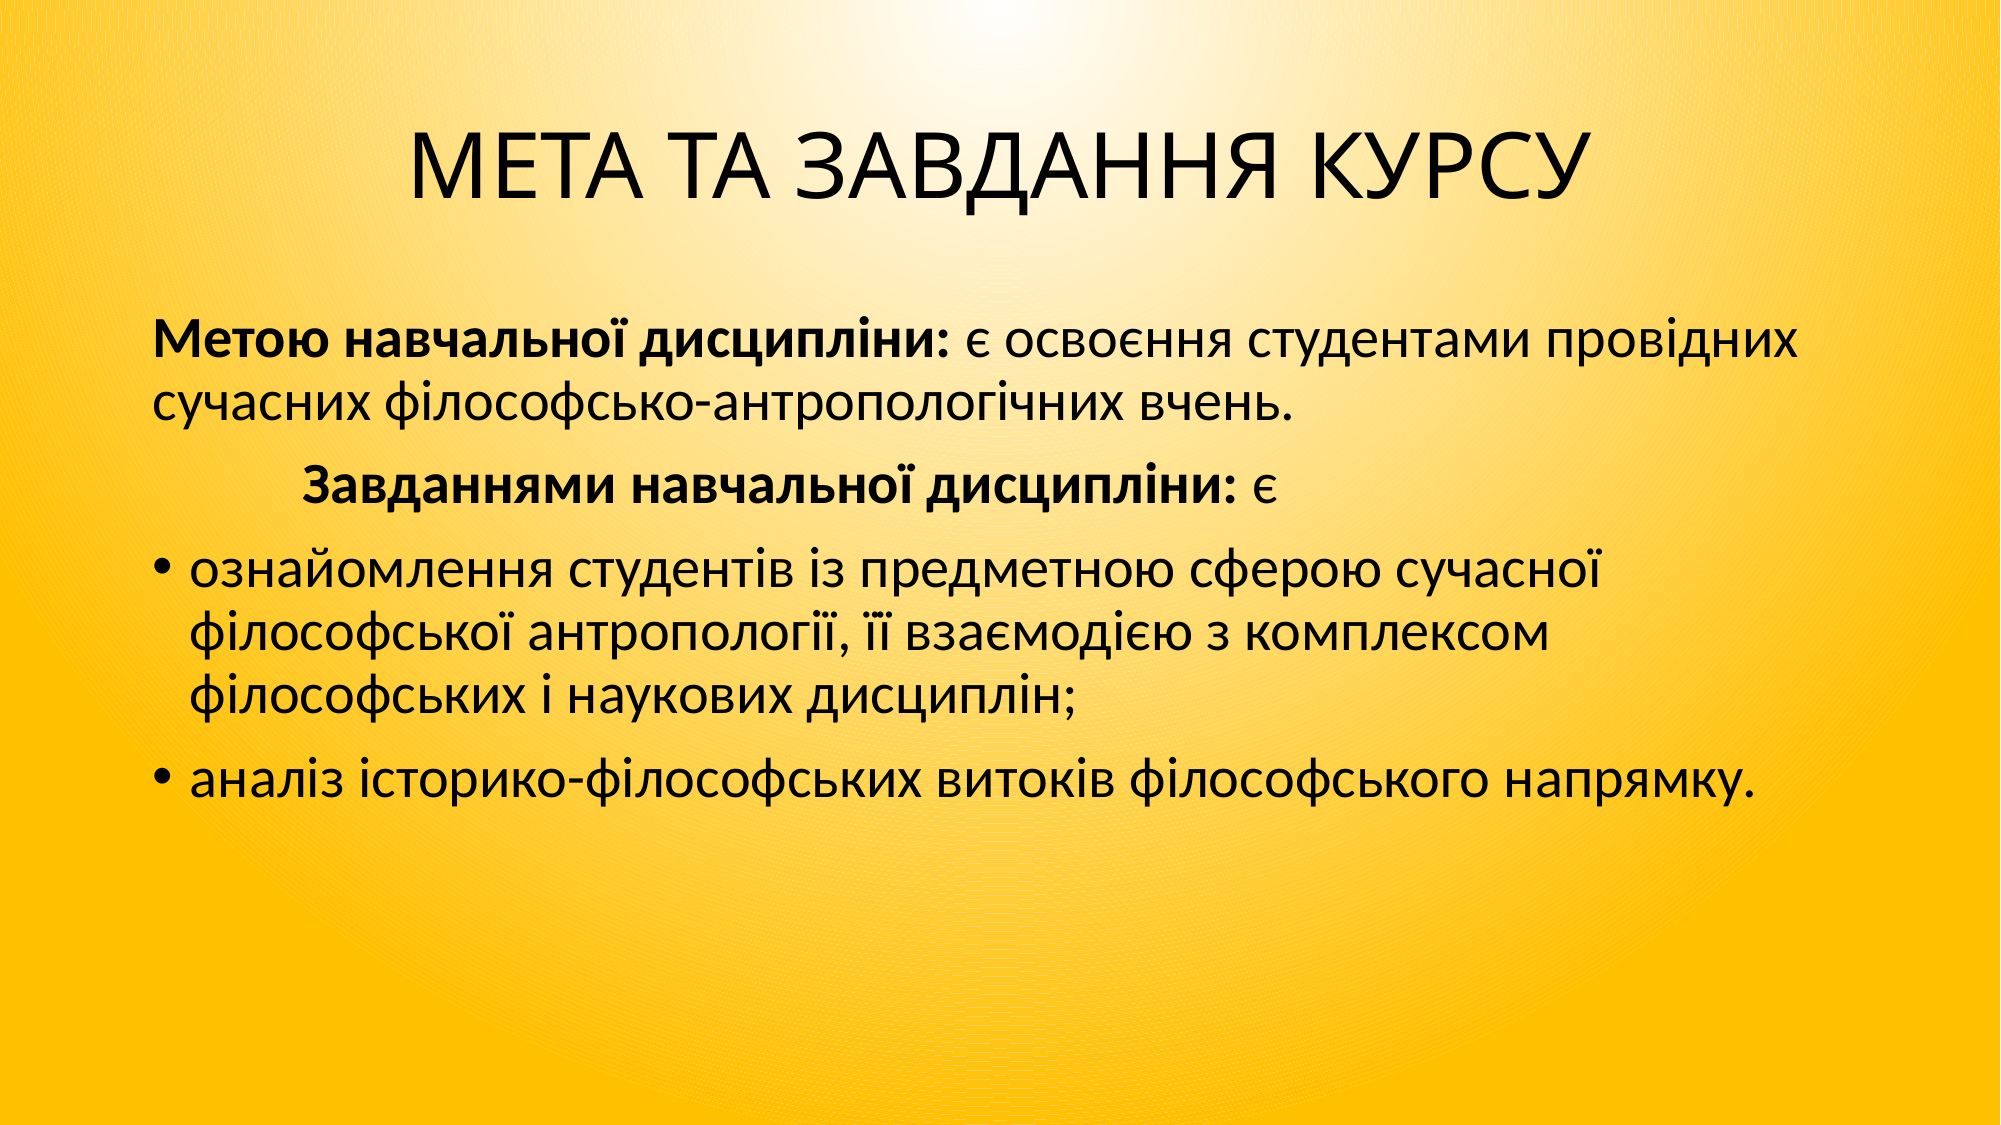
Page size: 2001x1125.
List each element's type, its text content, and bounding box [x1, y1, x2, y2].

title МЕТА ТА ЗАВДАННЯ КУРСУ [137, 59, 1863, 278]
list Метою навчальної дисципліни: є освоєння студентами провідних сучасних філософсько-антропологічних вчень. Завданнями навчальної дисципліни: є ознайомлення студентів із предметною сферою сучасної філософської антропології, її взаємодією з комплексом філософських і наукових дисциплін; аналіз історико-філософських витоків філософського напрямку. [137, 299, 1863, 1014]
